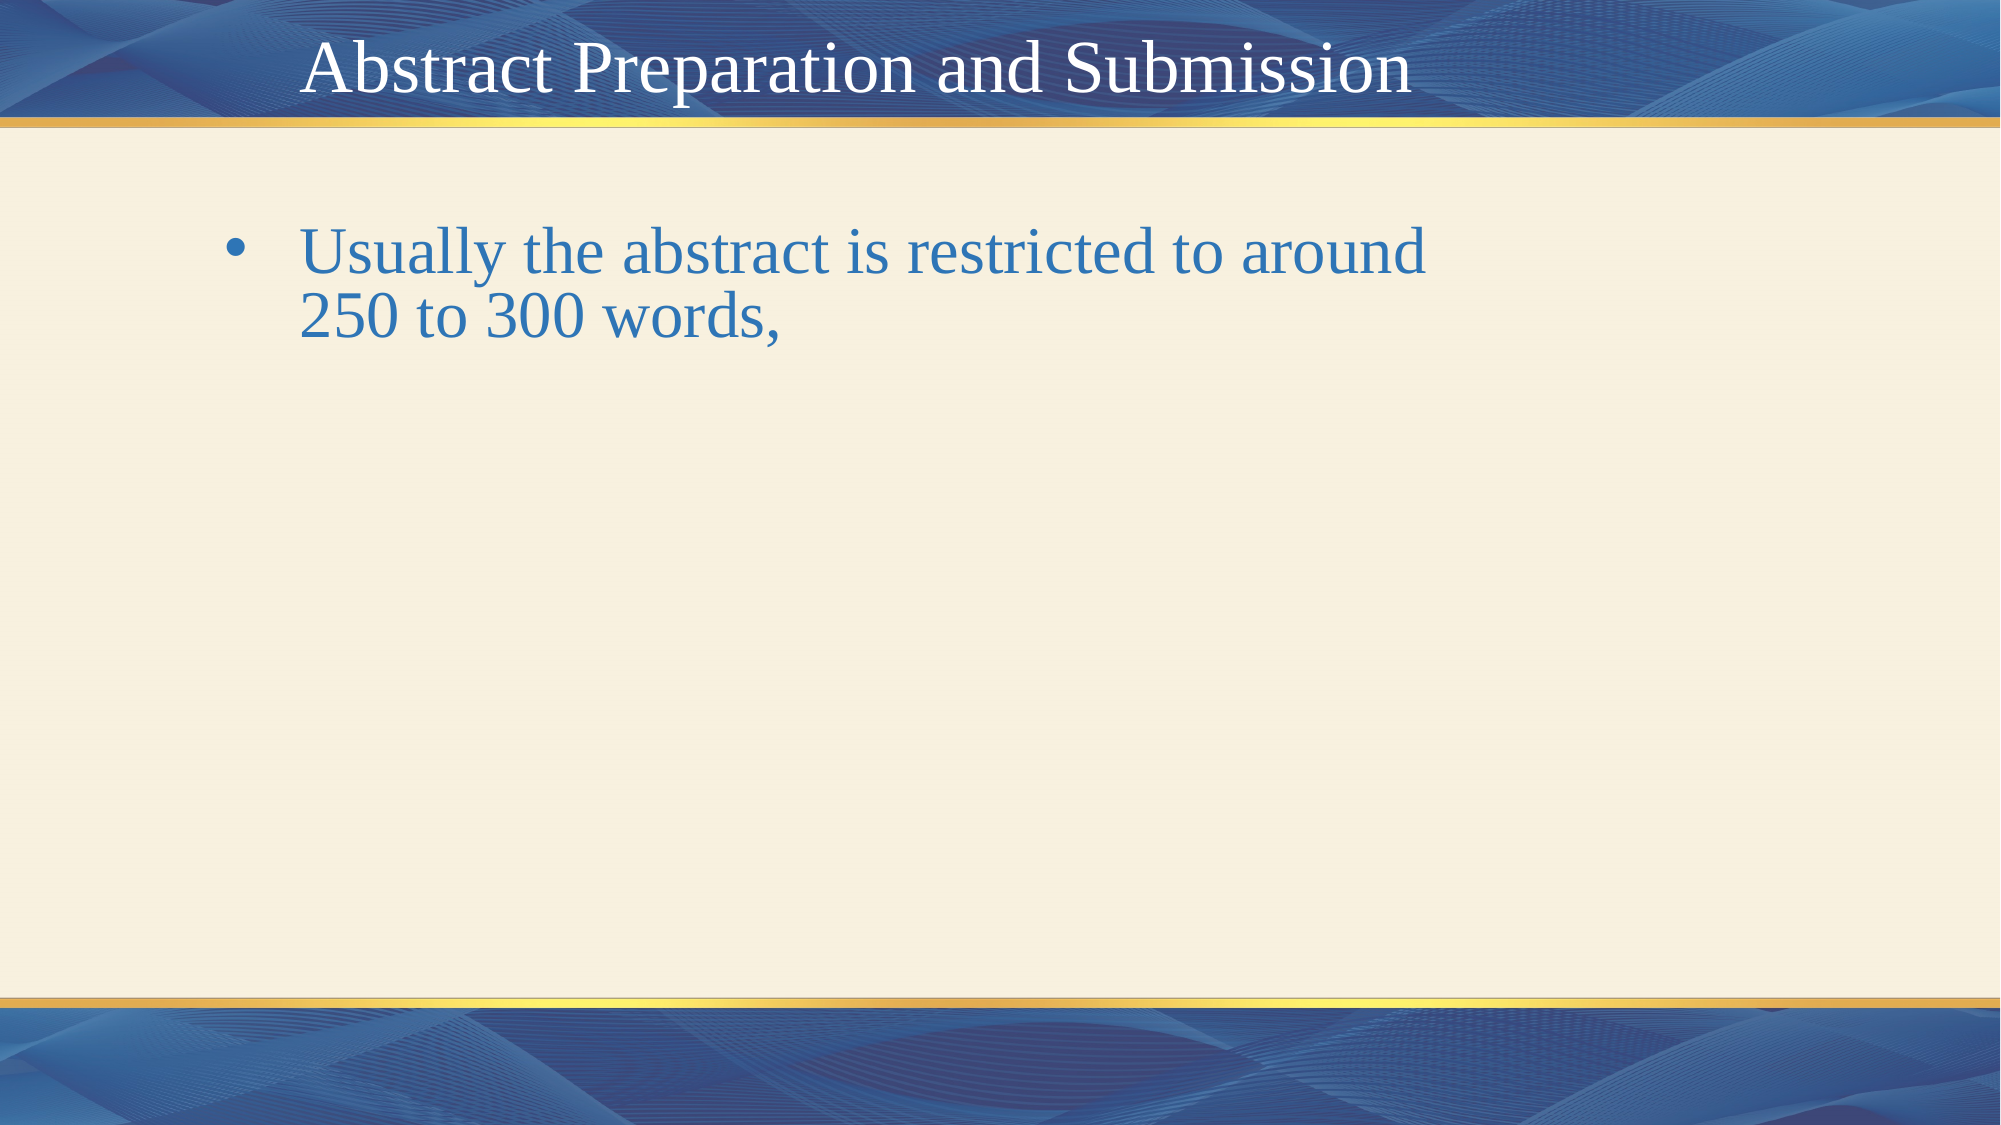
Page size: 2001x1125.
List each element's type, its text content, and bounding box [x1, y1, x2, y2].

title Abstract Preparation and Submission [284, 0, 1635, 138]
picture [0, 0, 2001, 1125]
list Usually the abstract is restricted to around 250 to 300 words, [199, 215, 1550, 966]
